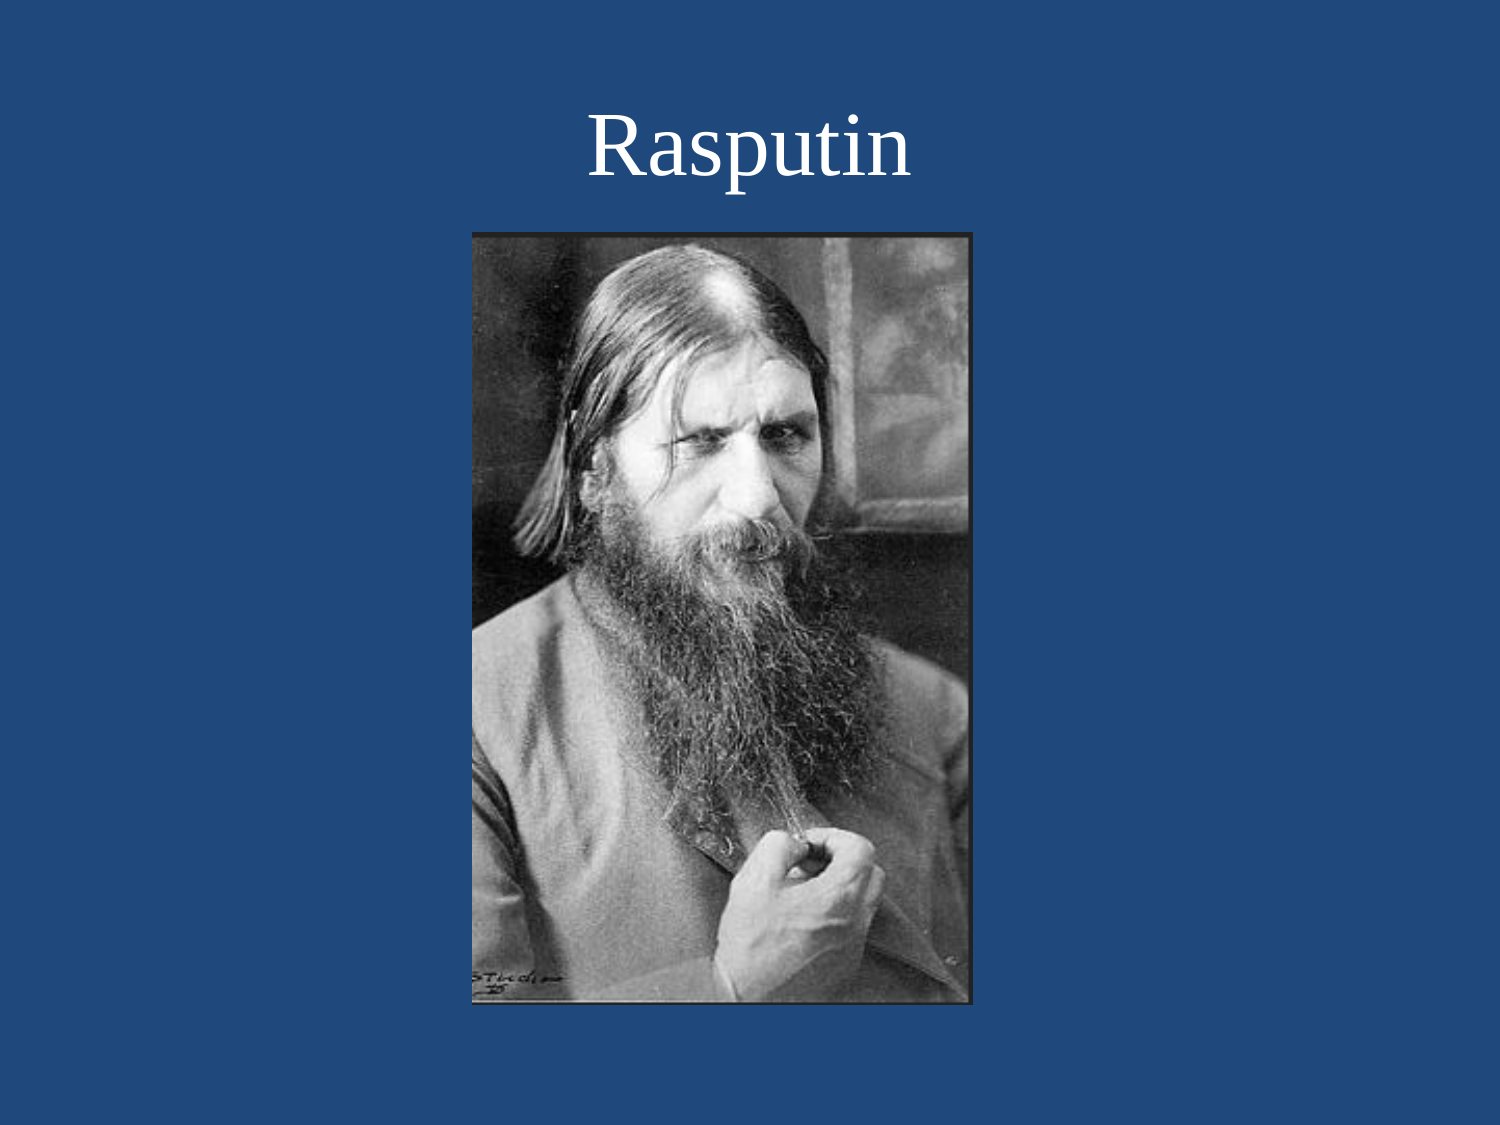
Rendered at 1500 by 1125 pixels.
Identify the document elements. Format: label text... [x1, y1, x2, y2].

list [20, 232, 1426, 1006]
title Rasputin [75, 45, 1425, 231]
